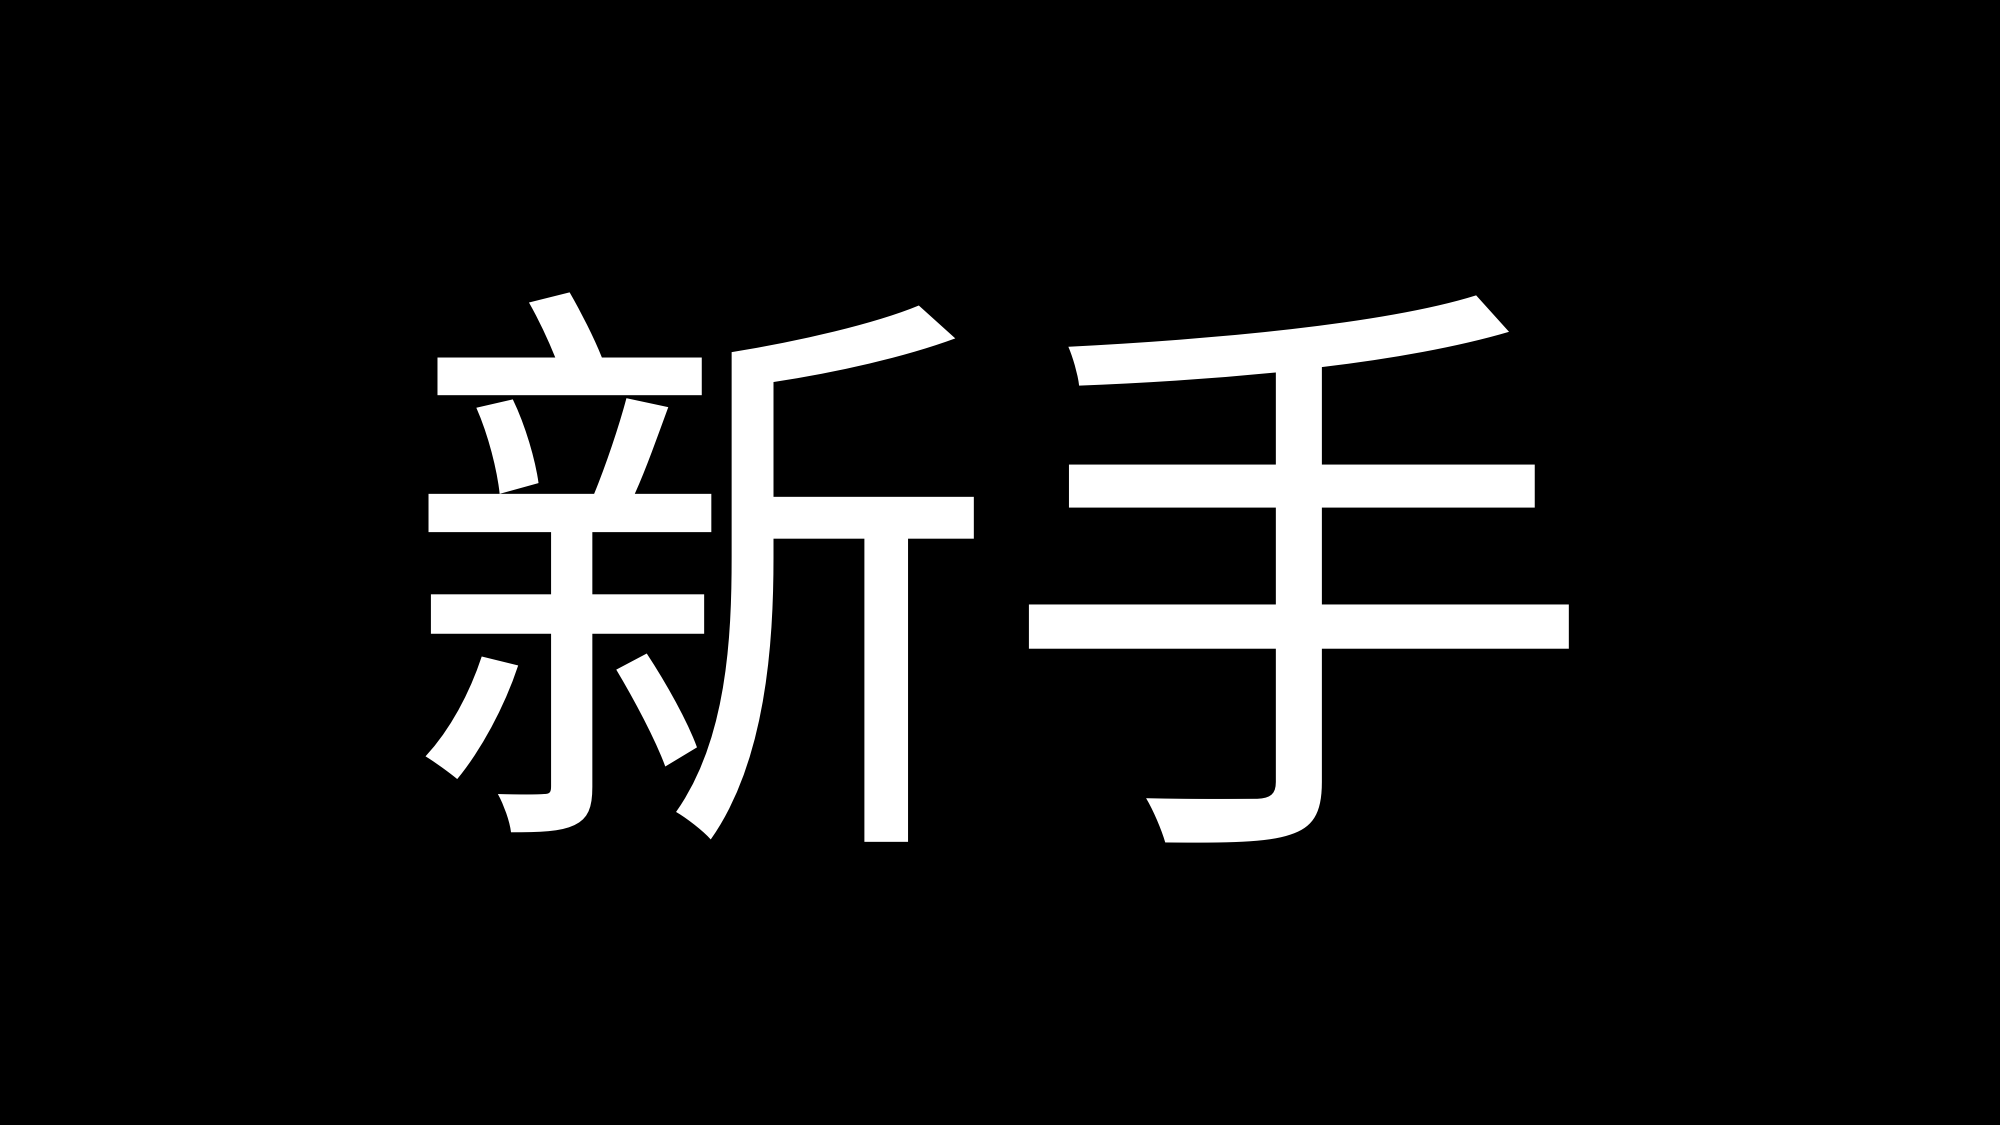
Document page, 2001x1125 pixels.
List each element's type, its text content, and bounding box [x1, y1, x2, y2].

text_box 新手 [387, 192, 1613, 925]
